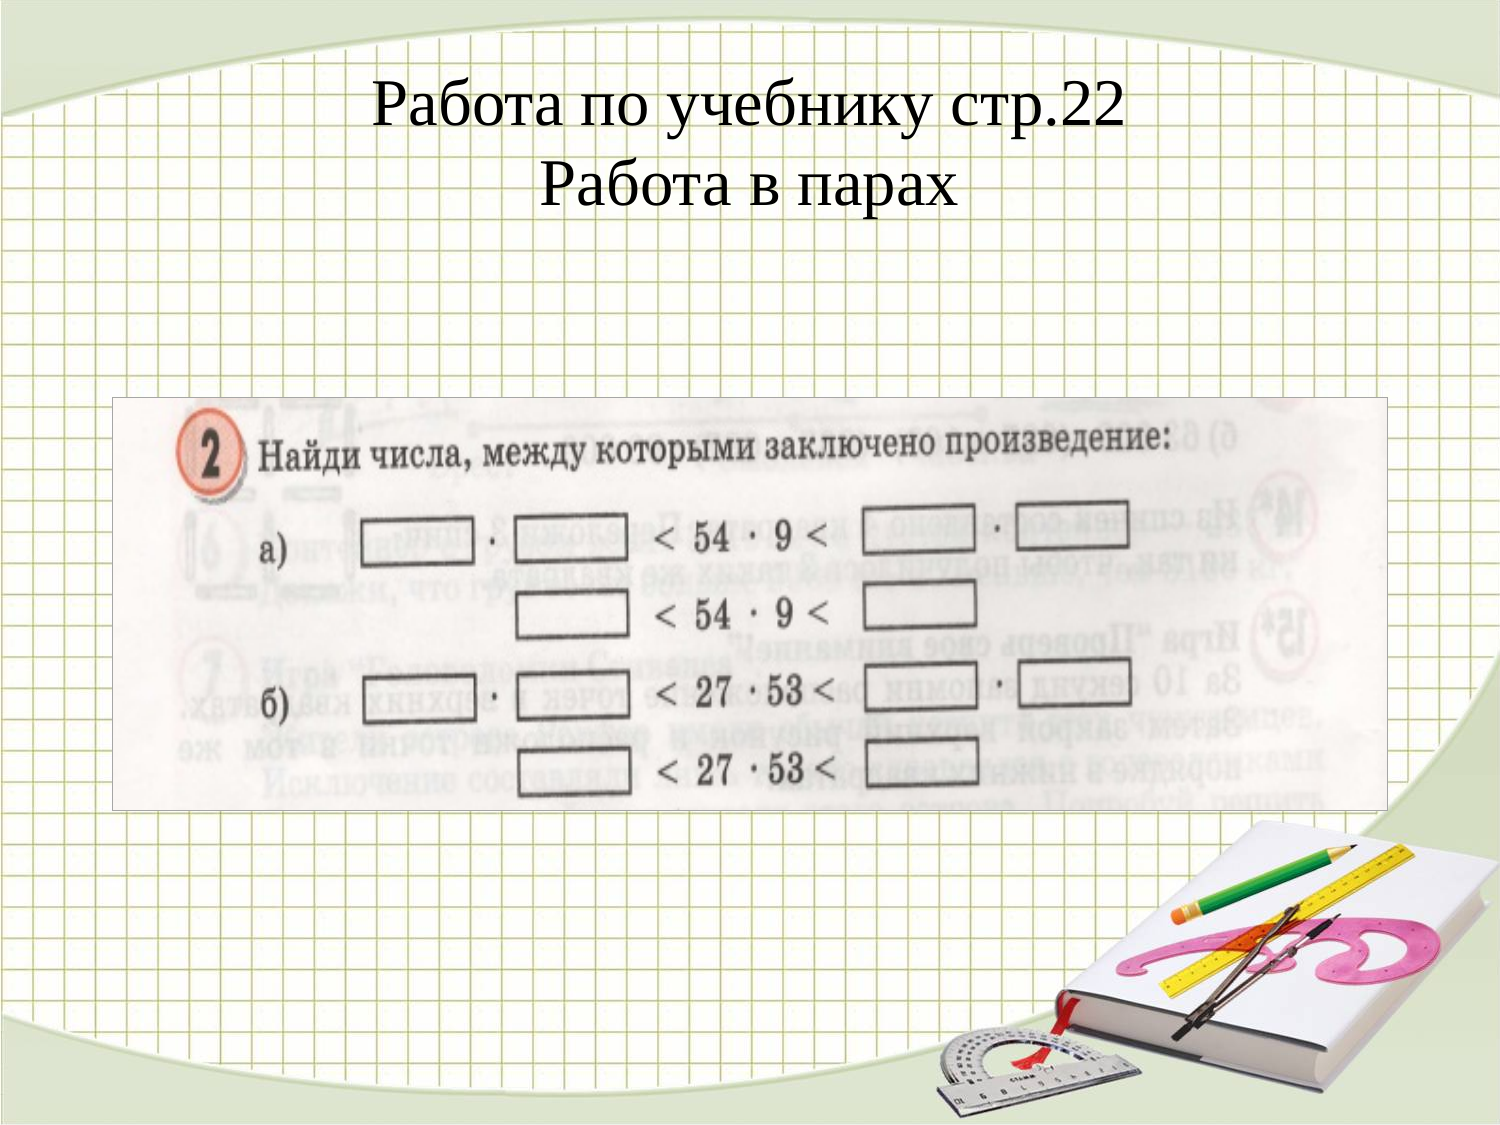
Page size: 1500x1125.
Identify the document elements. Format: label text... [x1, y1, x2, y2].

title Работа по учебнику стр.22 Работа в парах [75, 45, 1425, 233]
picture [0, 0, 1500, 1125]
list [111, 396, 1389, 811]
